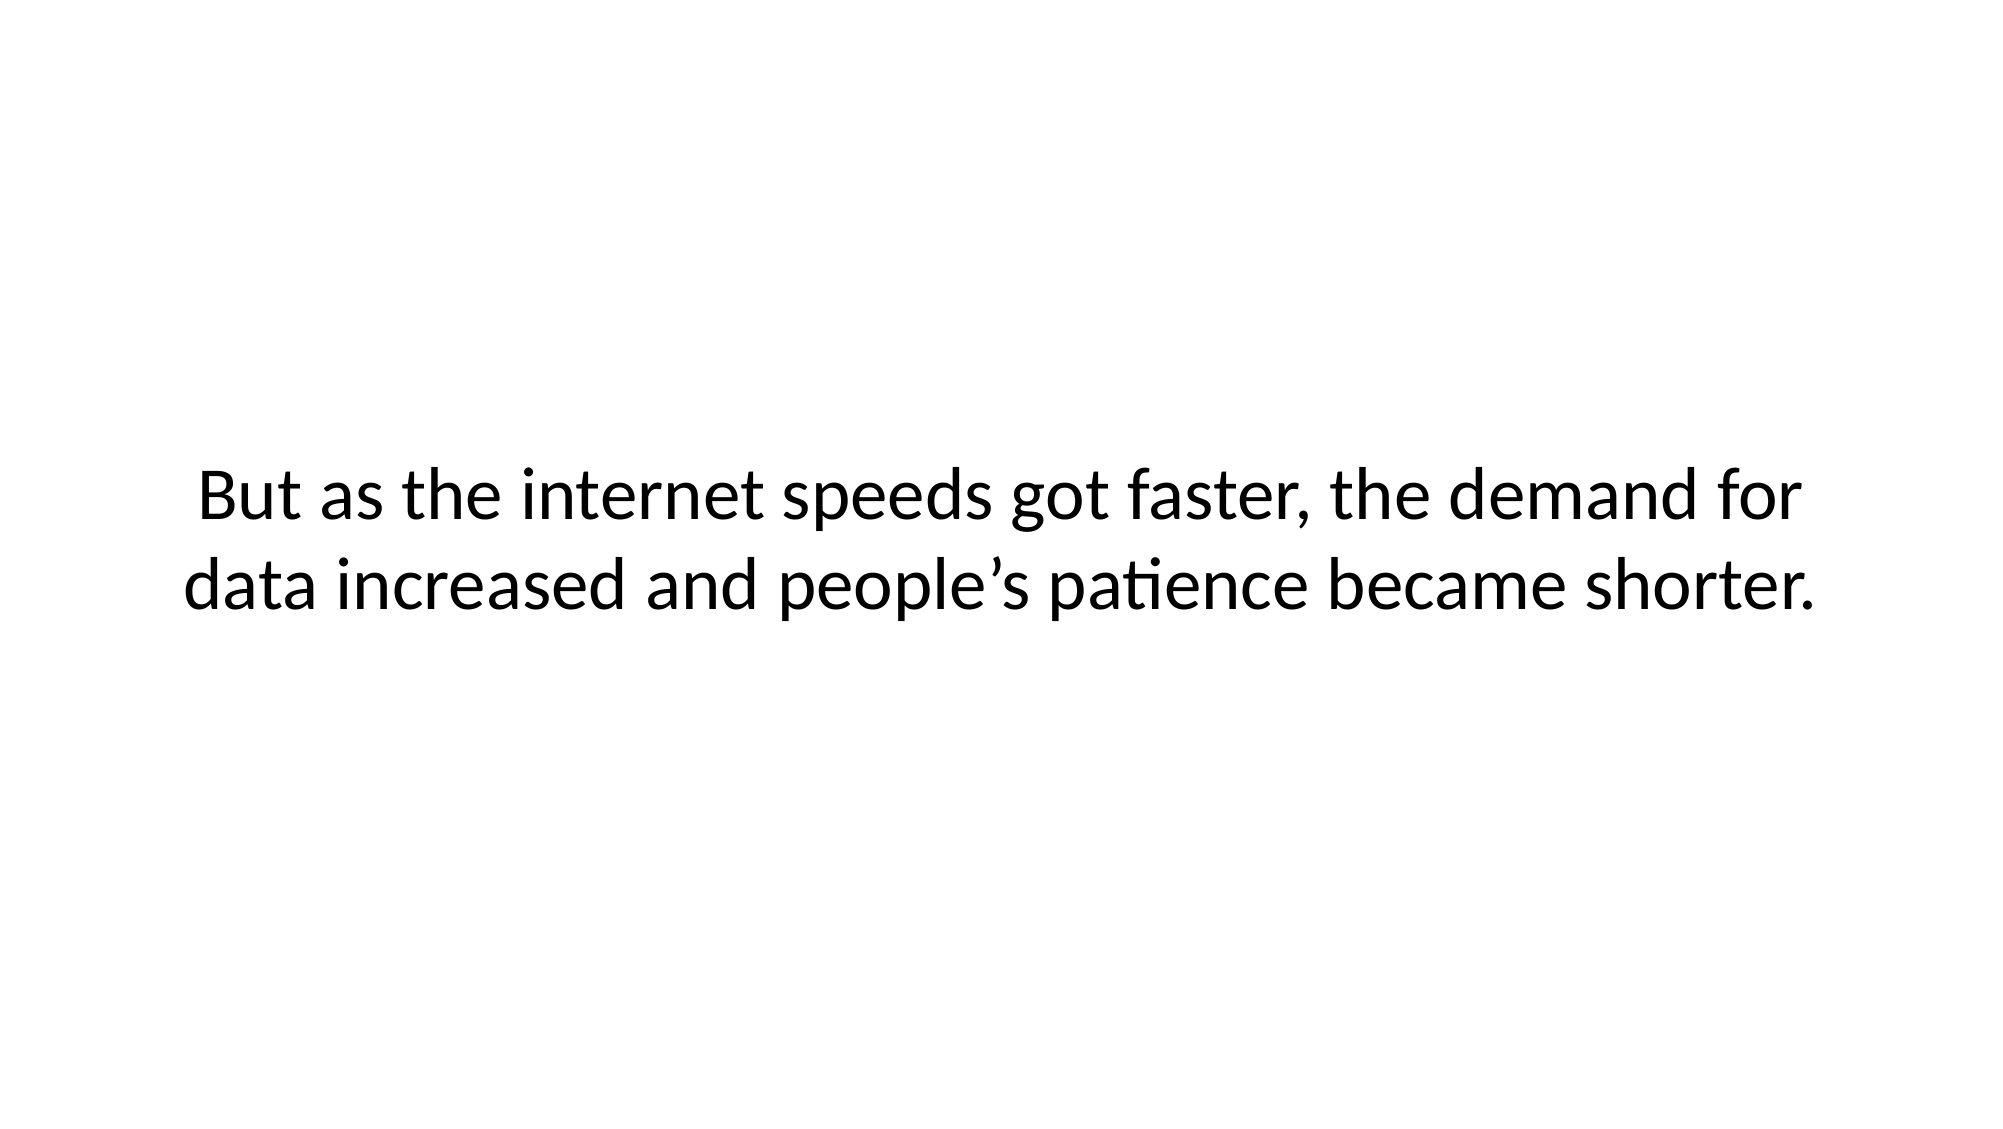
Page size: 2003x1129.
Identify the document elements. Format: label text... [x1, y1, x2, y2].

title But as the internet speeds got faster, the demand for data increased and people’s patience became shorter. [150, 287, 1853, 782]
